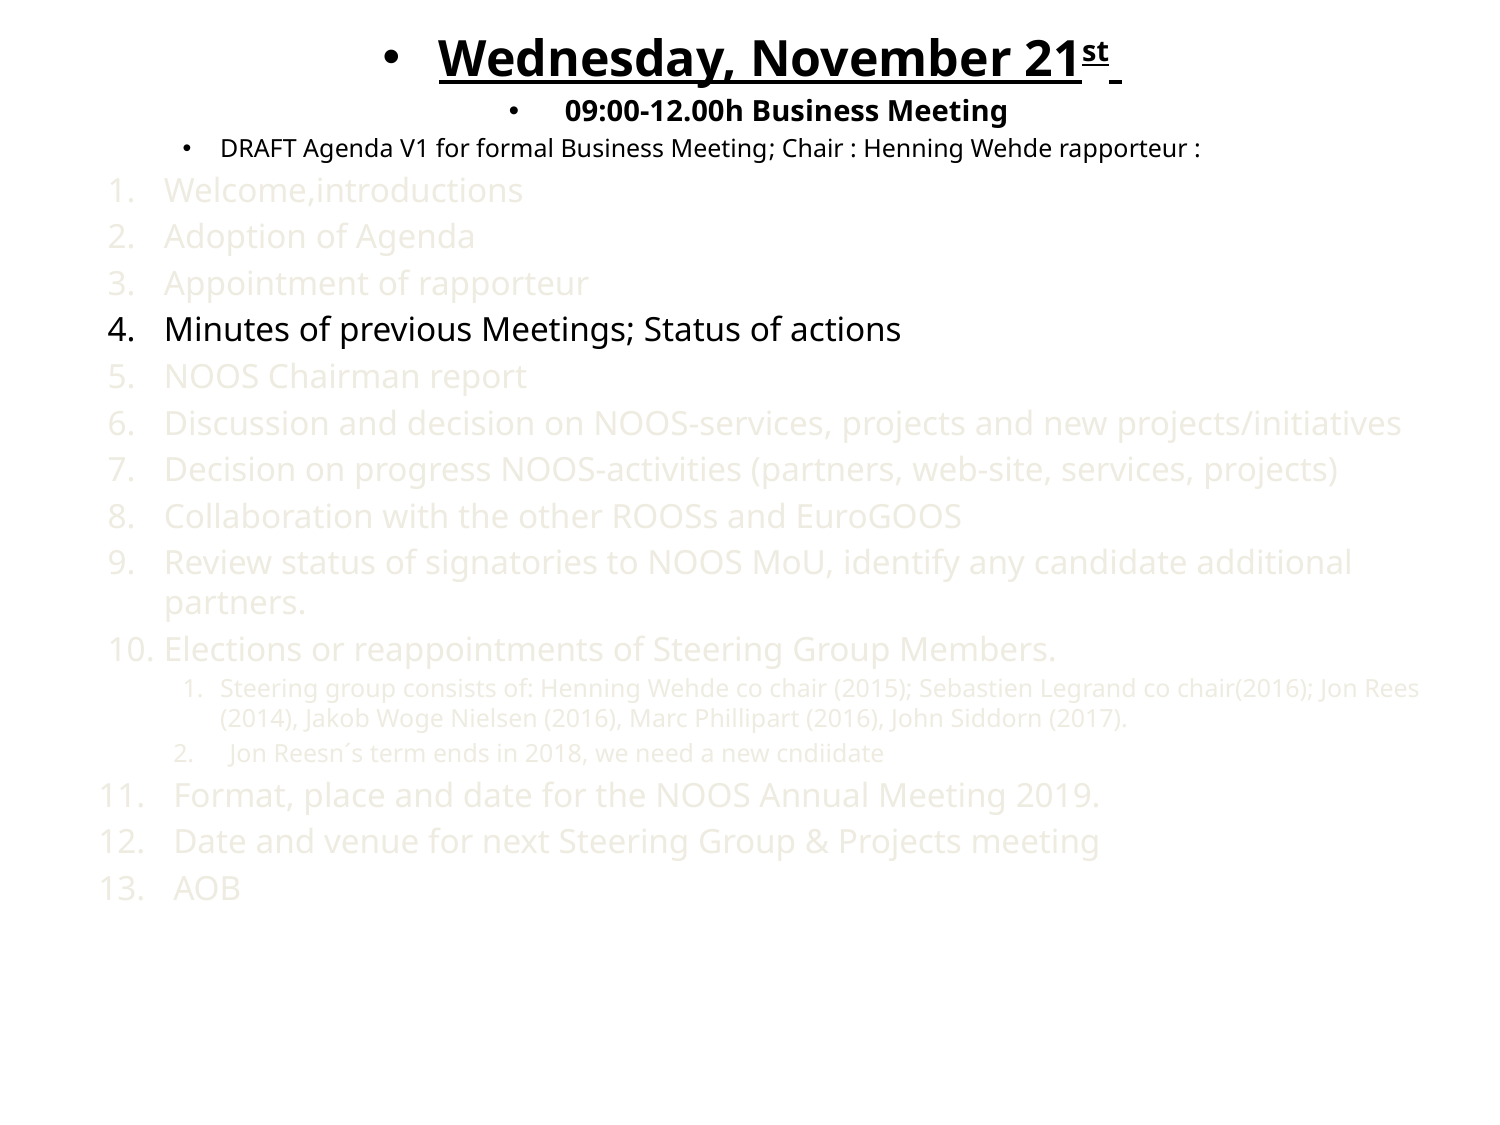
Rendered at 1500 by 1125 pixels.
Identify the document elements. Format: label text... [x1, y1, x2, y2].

list Wednesday, November 21st 09:00-12.00h Business Meeting DRAFT Agenda V1 for formal Business Meeting; Chair : Henning Wehde rapporteur : Welcome,introductions Adoption of Agenda Appointment of rapporteur Minutes of previous Meetings; Status of actions NOOS Chairman report Discussion and decision on NOOS-services, projects and new projects/initiatives Decision on progress NOOS-activities (partners, web-site, services, projects) Collaboration with the other ROOSs and EuroGOOS Review status of signatories to NOOS MoU, identify any candidate additional partners. Elections or reappointments of Steering Group Members. Steering group consists of: Henning Wehde co chair (2015); Sebastien Legrand co chair(2016); Jon Rees (2014), Jakob Woge Nielsen (2016), Marc Phillipart (2016), John Siddorn (2017). Jon Reesn´s term ends in 2018, we need a new cndiidate Format, place and date for the NOOS Annual Meeting 2019. Date and venue for next Steering Group & Projects meeting AOB [17, 19, 1500, 965]
